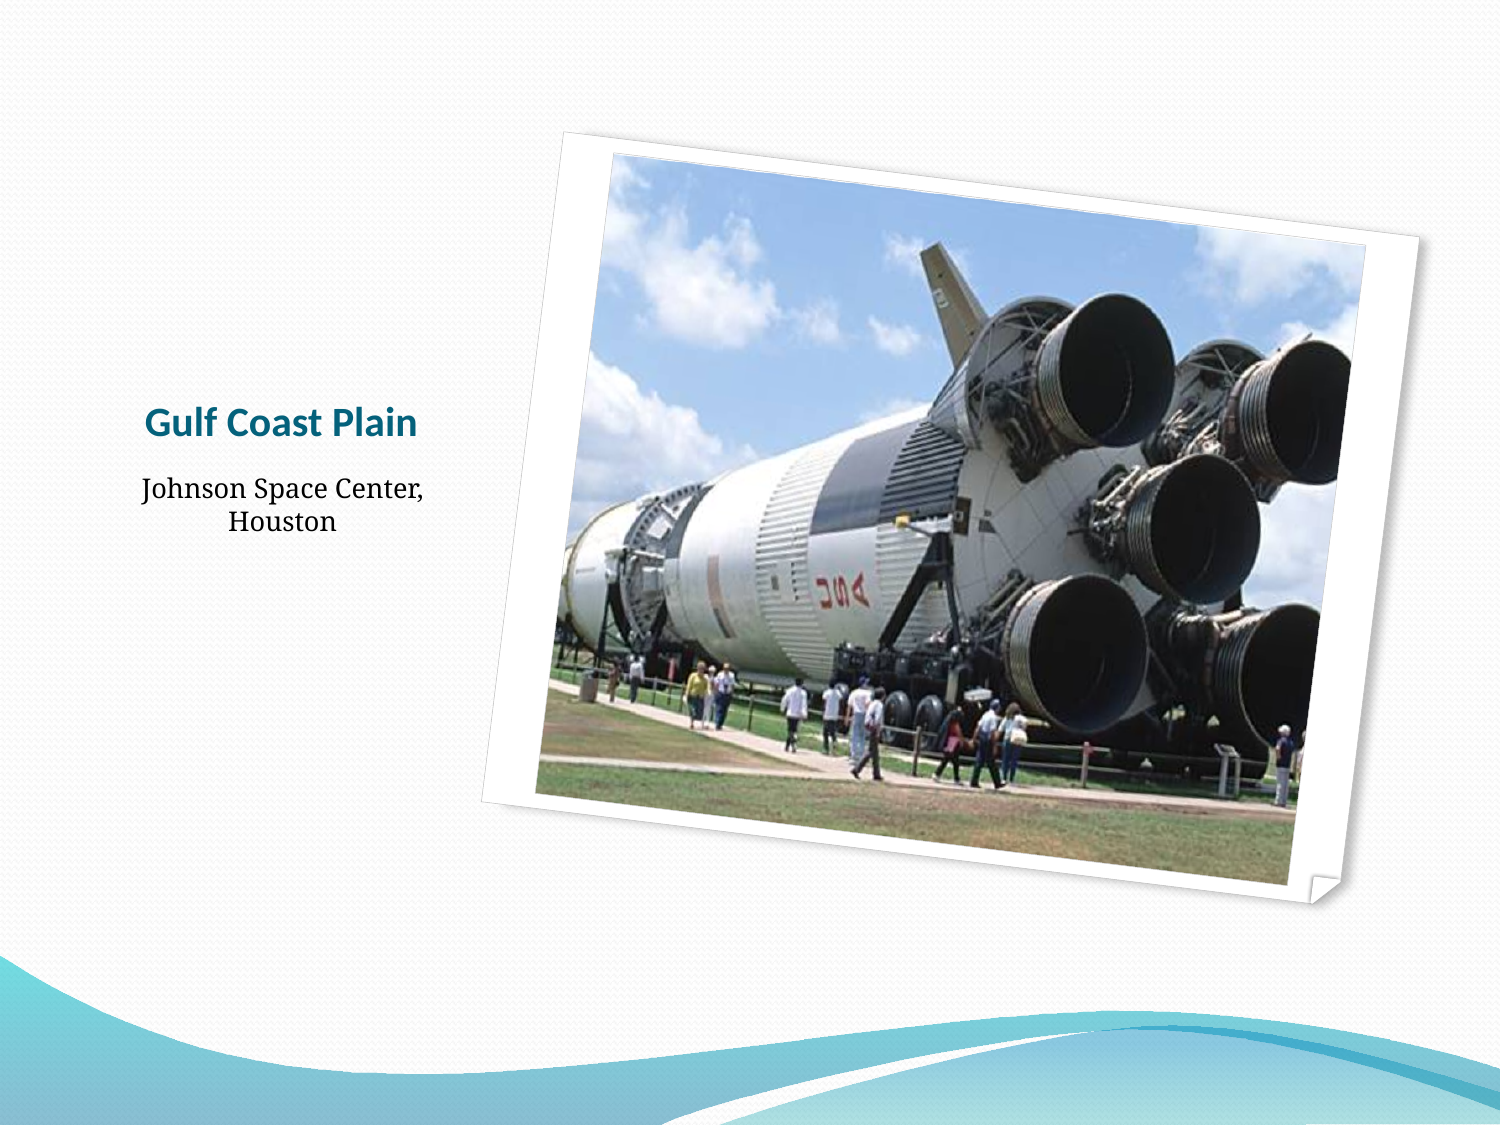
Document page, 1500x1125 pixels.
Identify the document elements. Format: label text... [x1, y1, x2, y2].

title Gulf Coast Plain [99, 193, 463, 453]
list Johnson Space Center, Houston [99, 464, 463, 822]
picture [1333, 243, 1365, 503]
picture [571, 155, 1330, 842]
picture [536, 552, 566, 796]
picture [1023, 852, 1291, 885]
